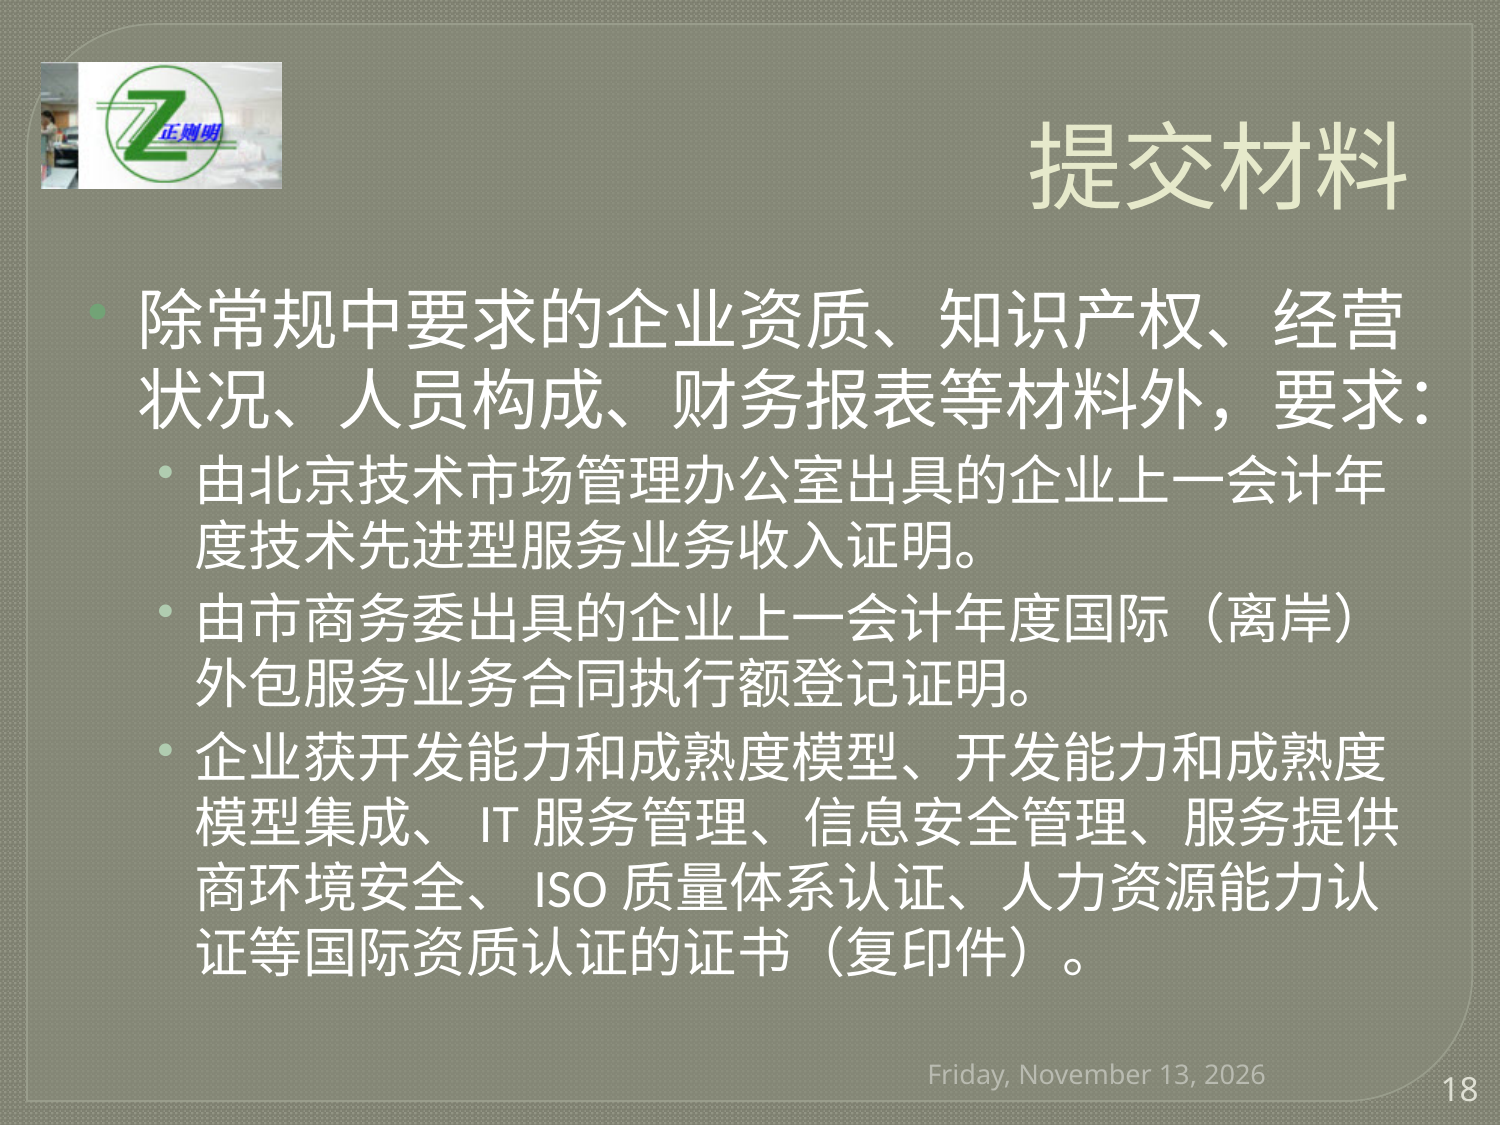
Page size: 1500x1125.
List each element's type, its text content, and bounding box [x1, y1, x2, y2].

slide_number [912, 1050, 1405, 1095]
title 提交材料 [75, 41, 1425, 230]
picture [41, 62, 75, 189]
slide_number 18 [1417, 1068, 1494, 1114]
list 除常规中要求的企业资质、知识产权、经营状况、人员构成、财务报表等材料外，要求： 由北京技术市场管理办公室出具的企业上一会计年度技术先进型服务业务收入证明。 由市商务委出具的企业上一会计年度国际（离岸）外包服务业务合同执行额登记证明。 企业获开发能力和成熟度模型、开发能力和成熟度模型集成、IT服务管理、信息安全管理、服务提供商环境安全、ISO质量体系认证、人力资源能力认证等国际资质认证的证书（复印件）。 [75, 270, 1425, 1013]
